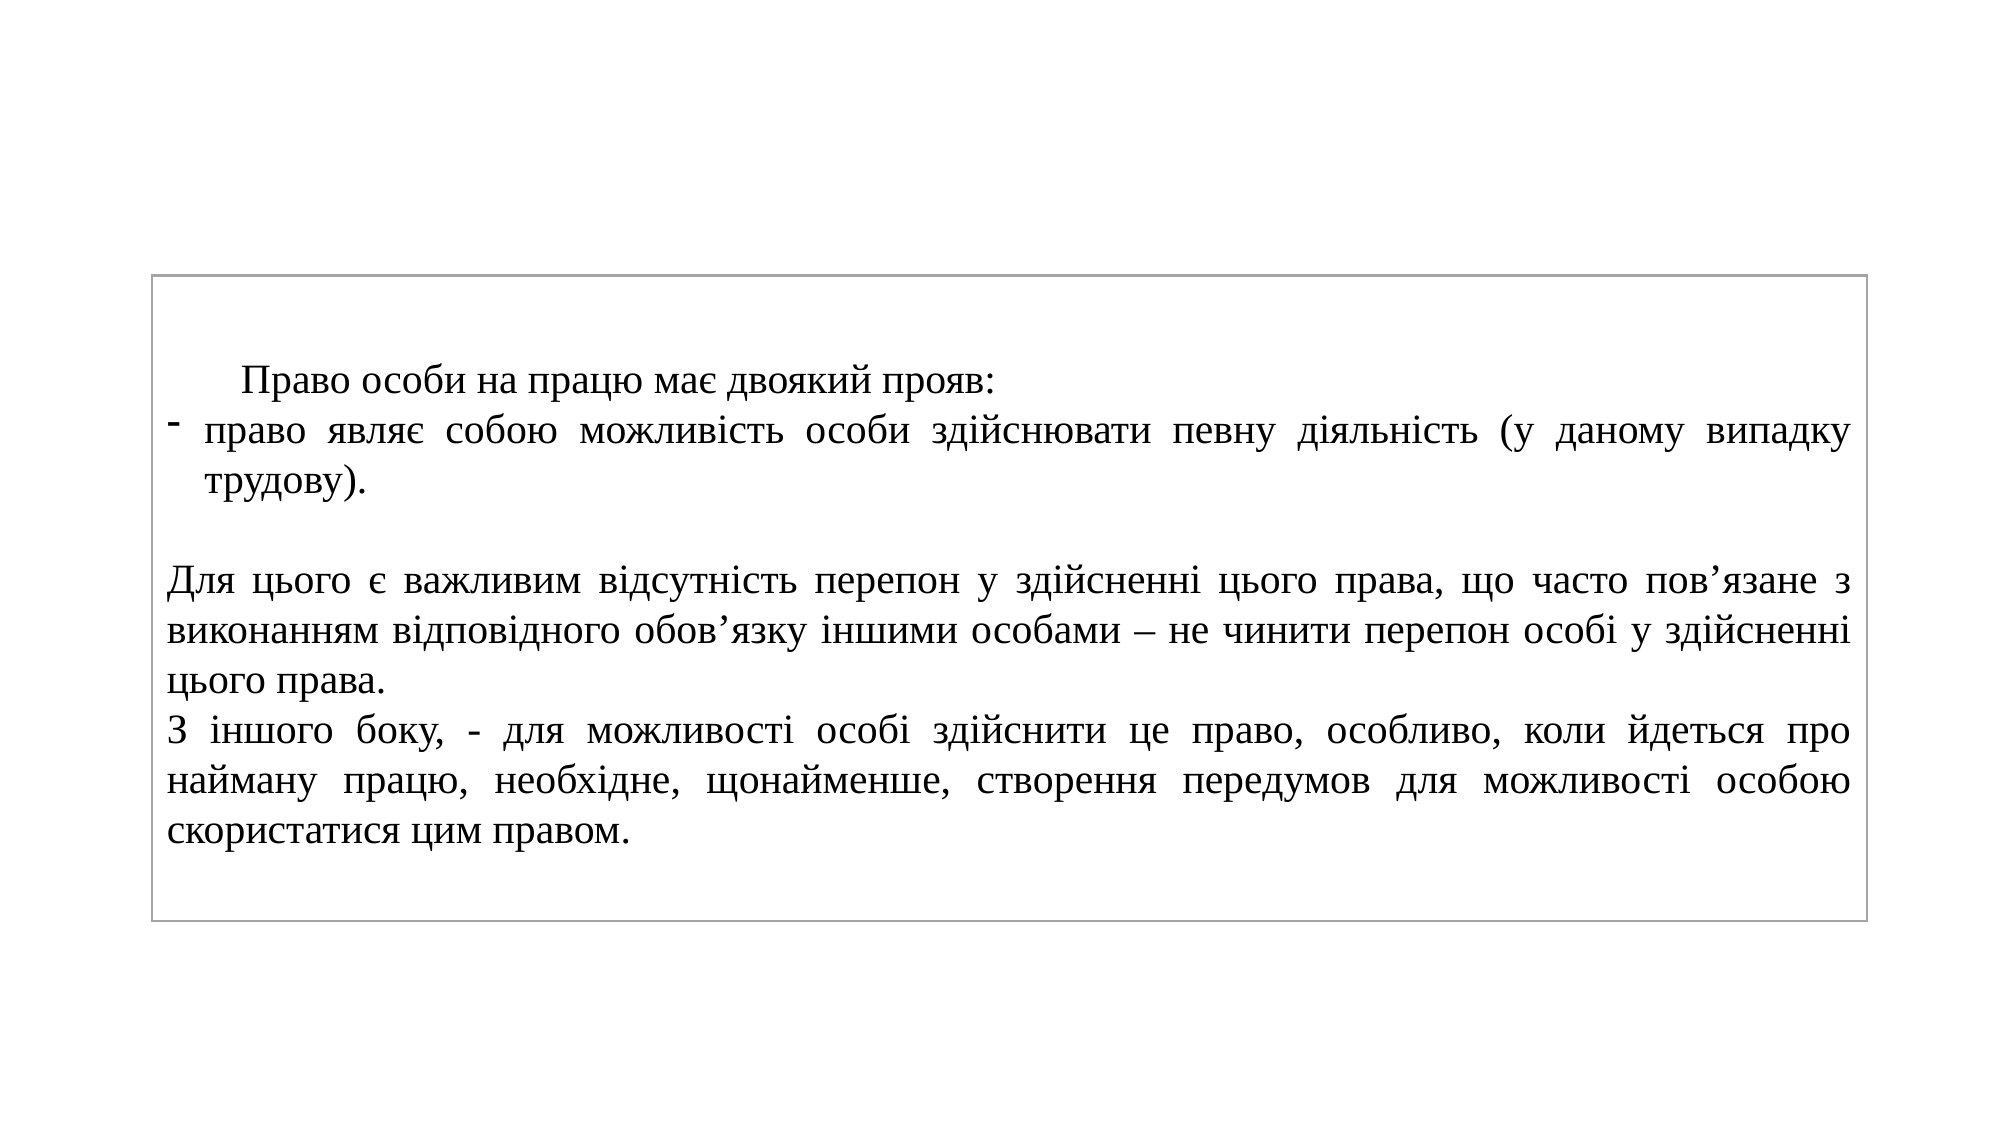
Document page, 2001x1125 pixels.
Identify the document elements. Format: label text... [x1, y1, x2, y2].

list Право особи на працю має двоякий прояв: право являє собою можливість особи здійснювати певну діяльність (у даному випадку трудову). Для цього є важливим відсутність перепон у здійсненні цього права, що часто пов’язане з виконанням відповідного обов’язку іншими особами – не чинити перепон особі у здійсненні цього права. З іншого боку, - для можливості особі здійснити це право, особливо, коли йдеться про найману працю, необхідне, щонайменше, створення передумов для можливості особою скористатися цим правом. [151, 274, 1868, 922]
